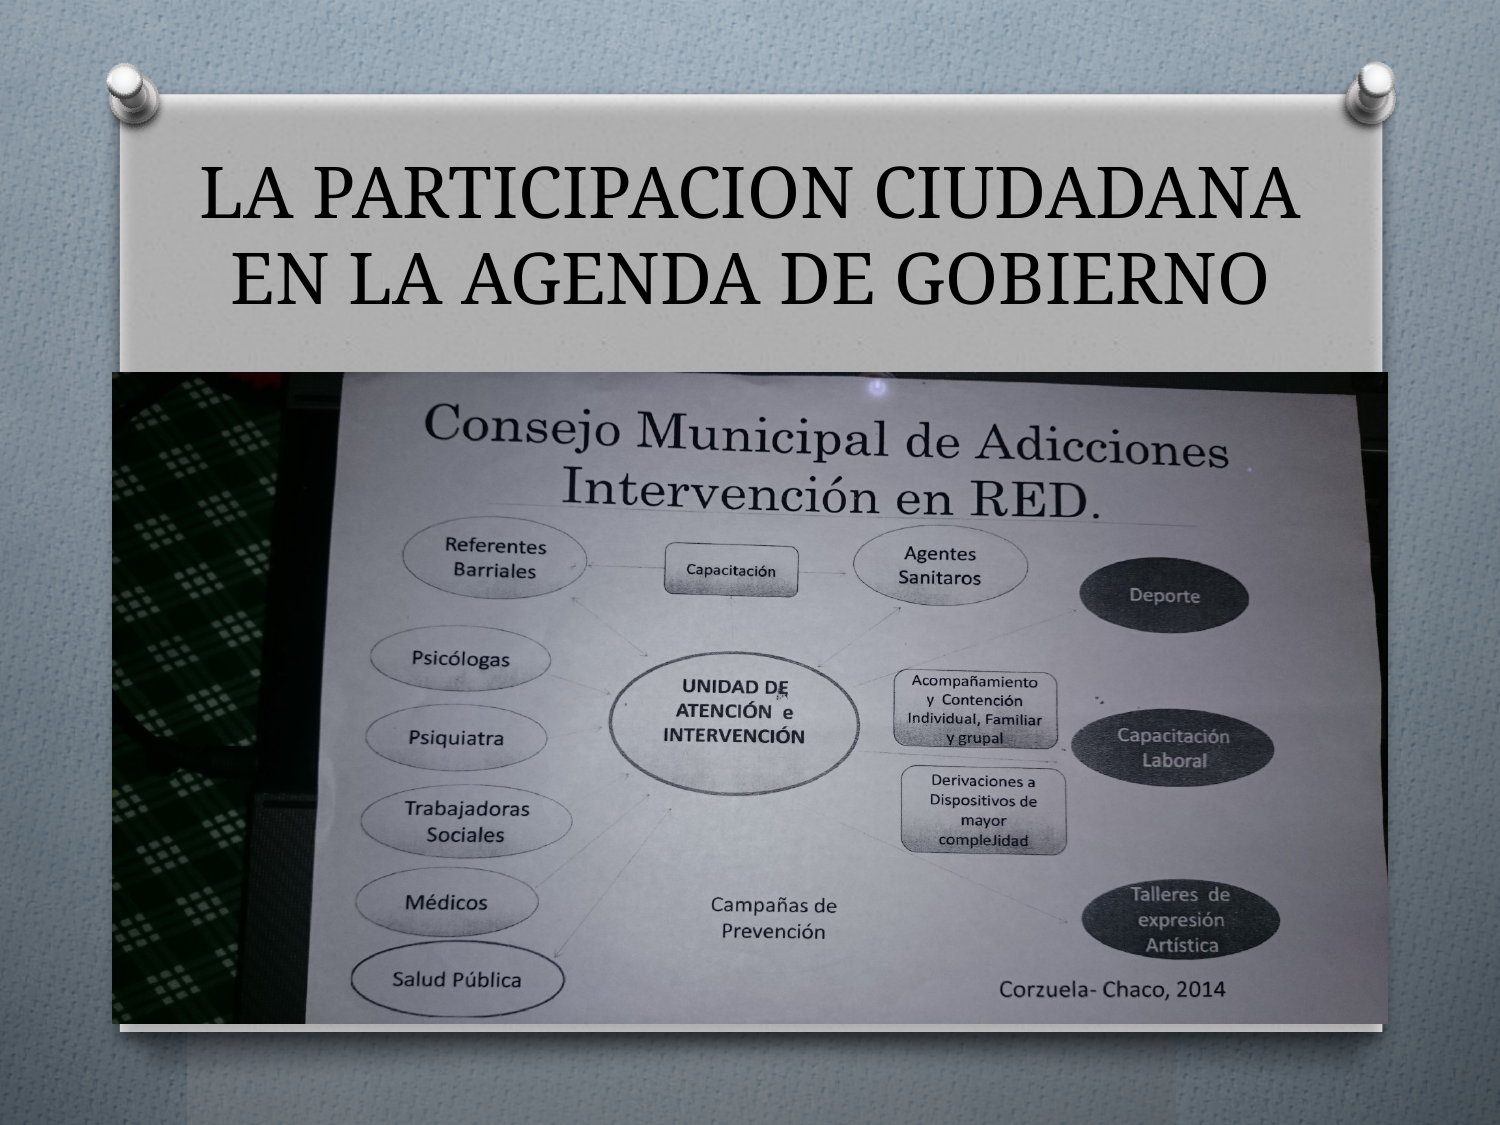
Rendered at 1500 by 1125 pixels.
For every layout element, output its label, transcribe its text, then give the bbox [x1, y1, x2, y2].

picture [111, 372, 1389, 1024]
picture [75, 29, 198, 153]
title LA PARTICIPACION CIUDADANA EN LA AGENDA DE GOBIERNO [179, 134, 1323, 332]
picture [1317, 35, 1439, 156]
